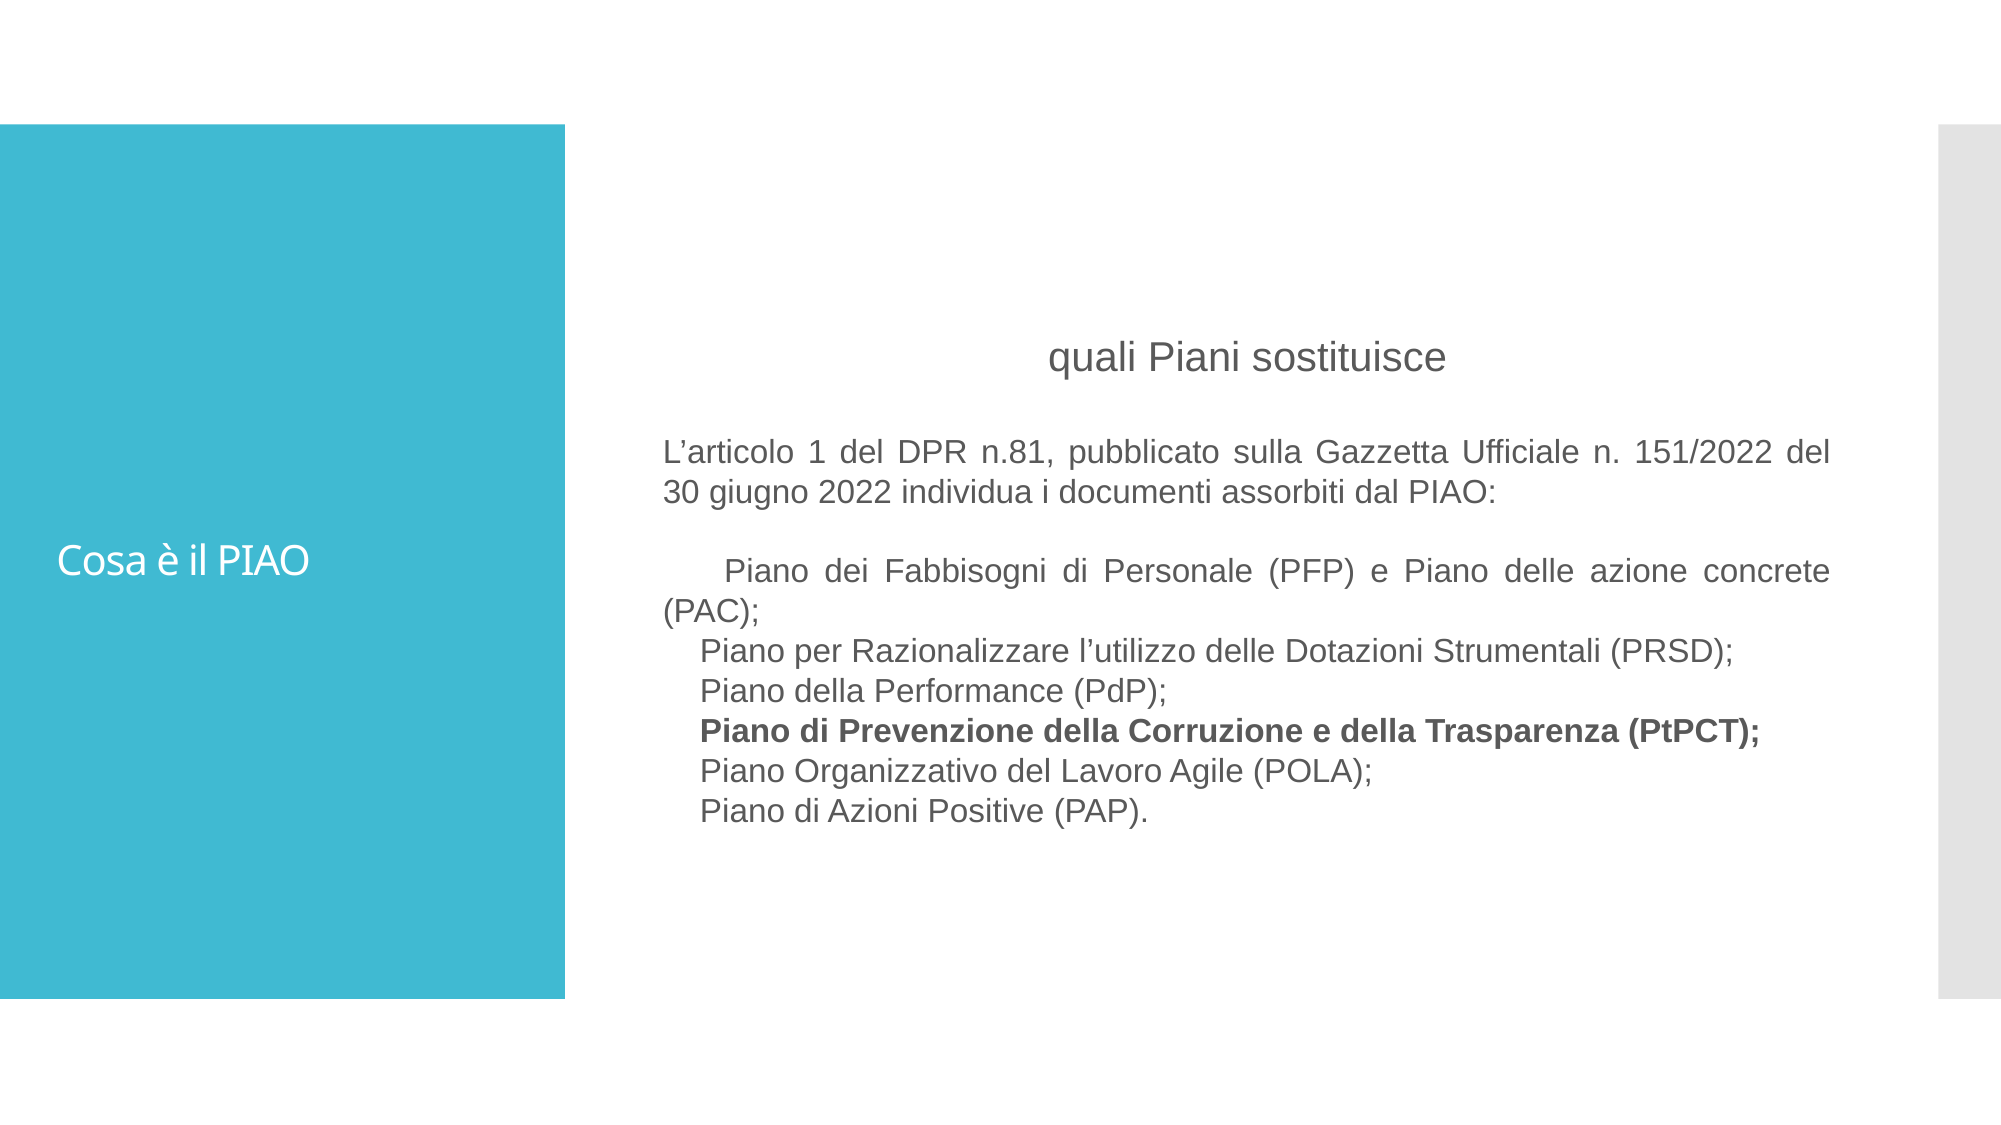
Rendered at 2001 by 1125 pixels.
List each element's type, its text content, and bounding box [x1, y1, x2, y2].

list quali Piani sostituisce L’articolo 1 del DPR n.81, pubblicato sulla Gazzetta Ufficiale n. 151/2022 del 30 giugno 2022 individua i documenti assorbiti dal PIAO: Piano dei Fabbisogni di Personale (PFP) e Piano delle azione concrete (PAC); Piano per Razionalizzare l’utilizzo delle Dotazioni Strumentali (PRSD); Piano della Performance (PdP); Piano di Prevenzione della Corruzione e della Trasparenza (PtPCT); Piano Organizzativo del Lavoro Agile (POLA); Piano di Azioni Positive (PAP). [647, 184, 1849, 1025]
title Cosa è il PIAO [41, 184, 525, 939]
